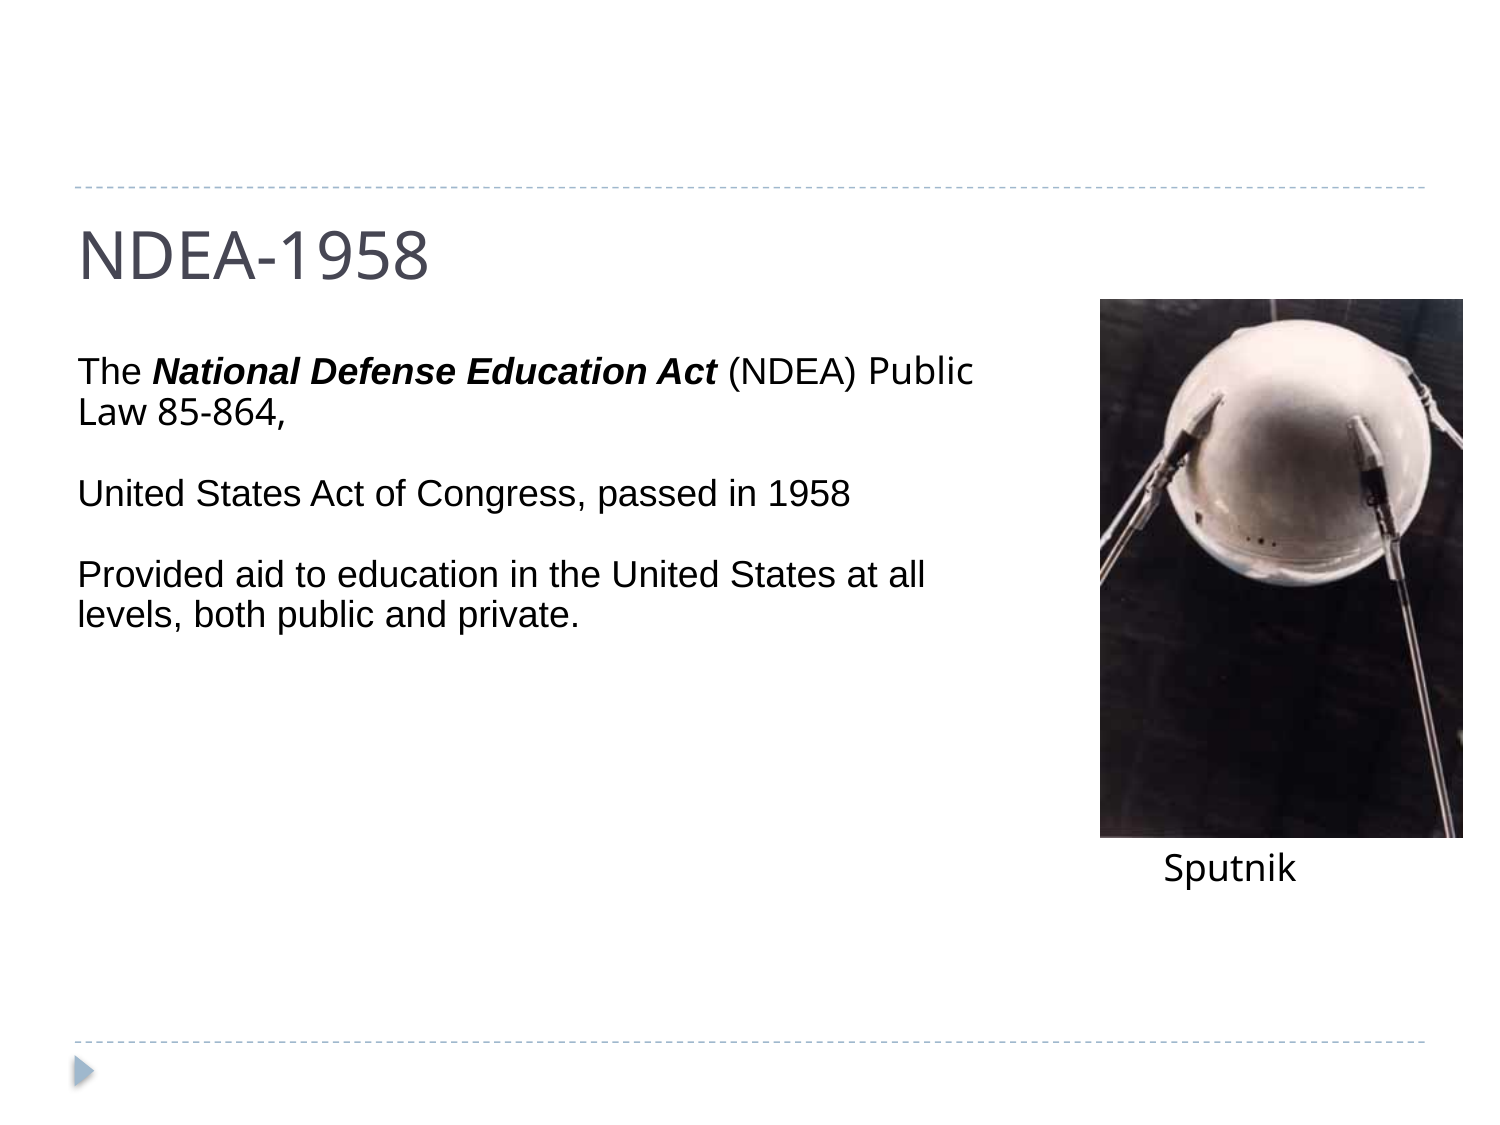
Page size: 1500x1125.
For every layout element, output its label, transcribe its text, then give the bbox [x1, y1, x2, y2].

text_box Sputnik [1099, 836, 1500, 897]
list The National Defense Education Act (NDEA) Public Law 85-864, United States Act of Congress, passed in 1958 Provided aid to education in the United States at all levels, both public and private. [62, 299, 1038, 837]
picture [1099, 299, 1464, 838]
title NDEA-1958 [62, 101, 612, 299]
